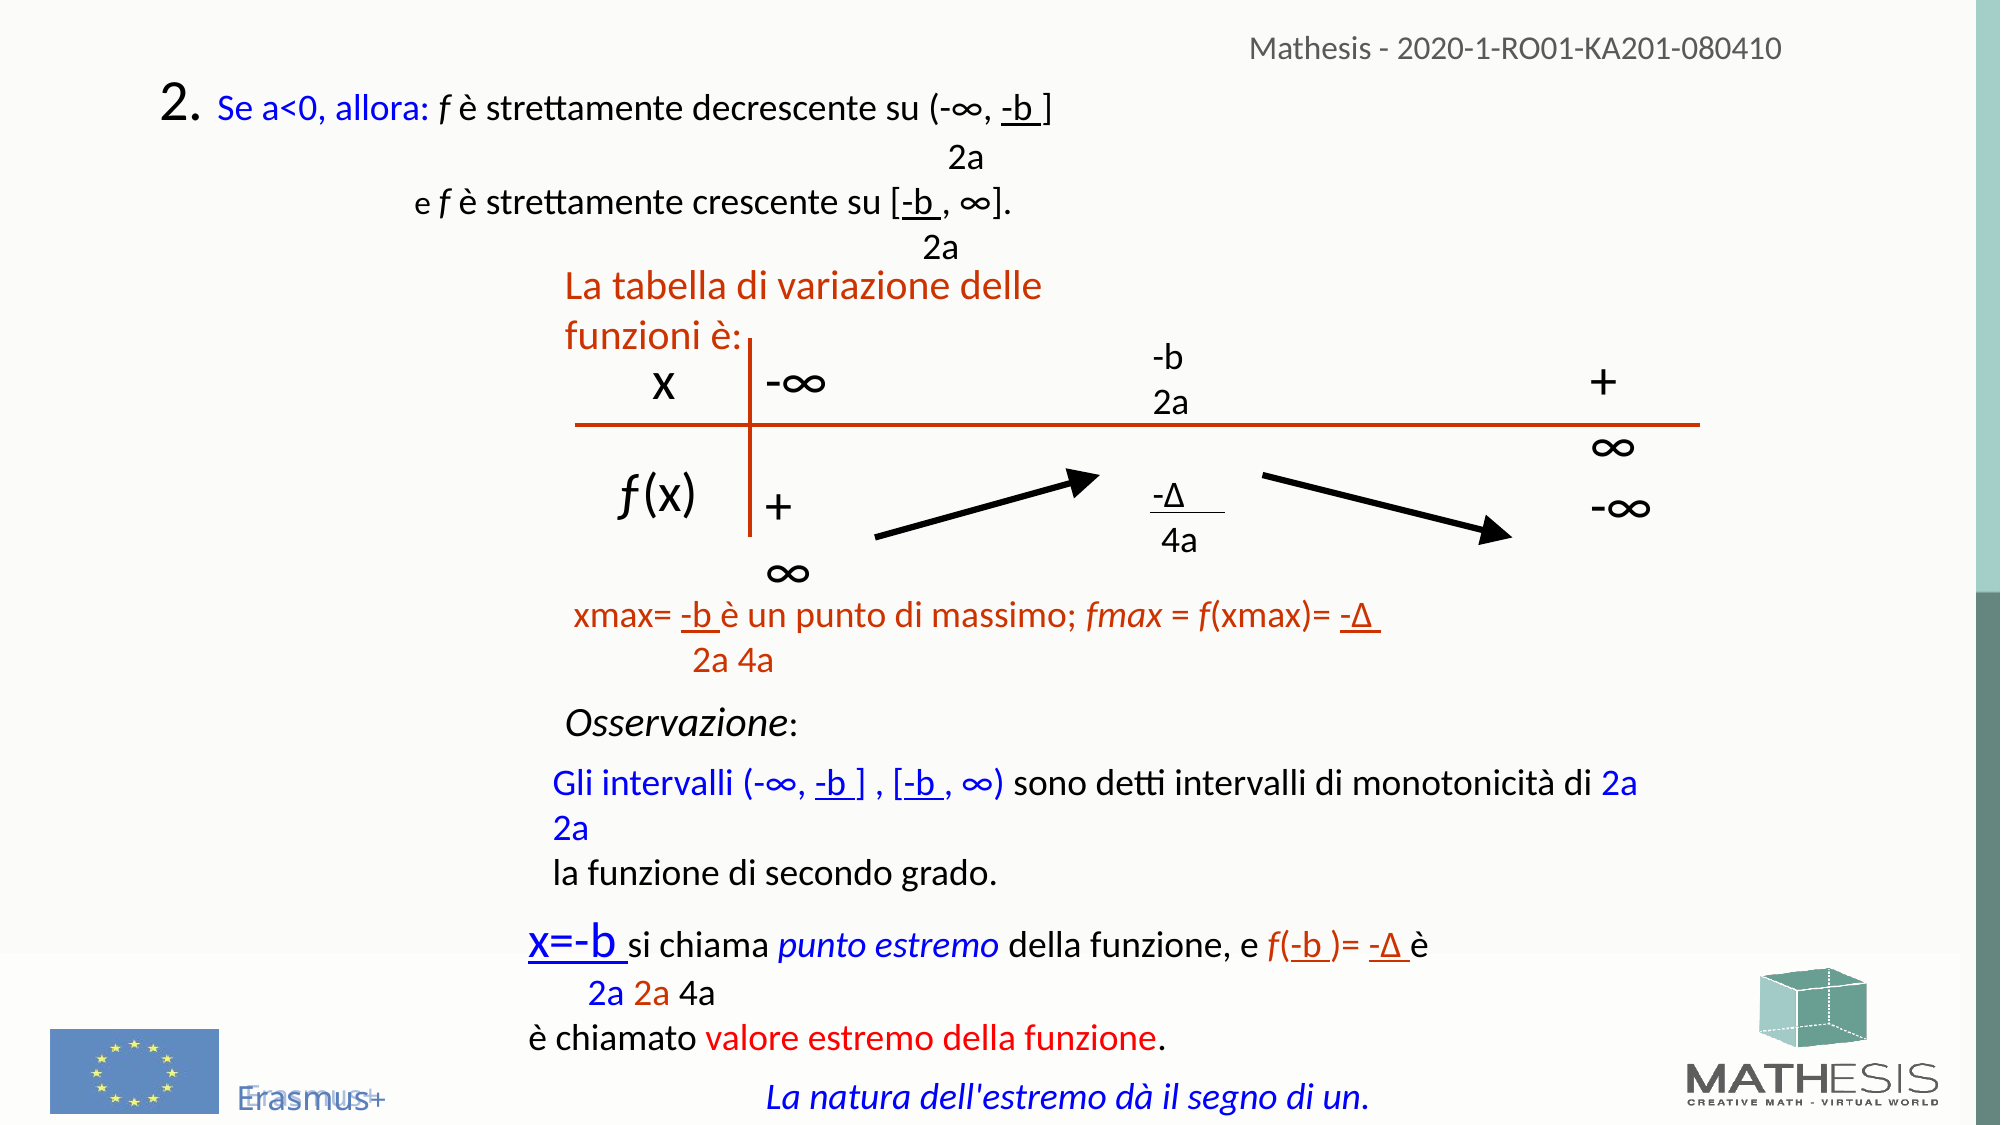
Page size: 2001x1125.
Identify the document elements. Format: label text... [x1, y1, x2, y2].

text_box 2. Se a<0, allora: f è strettamente decrescente su (-∞, -b ] 2a e f è strettamente crescente su [-b , ∞]. 2a [144, 54, 1255, 275]
text_box Gli intervalli (-∞, -b ] , [-b , ∞) sono detti intervalli di monotonicità di 2a 2a la funzione di secondo grado. [537, 749, 1677, 899]
text_box -∞ [751, 337, 852, 418]
text_box +∞ [754, 462, 852, 537]
text_box -∞ [1574, 462, 1677, 537]
text_box -b 2a [1137, 324, 1236, 424]
text_box x [637, 337, 700, 418]
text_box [1262, 474, 1513, 538]
text_box Osservazione: [549, 687, 859, 749]
text_box Δ>0 [50, 1029, 219, 1114]
text_box +∞ [1574, 337, 1677, 418]
text_box La natura dell'estremo dà il segno di un. [513, 1064, 1624, 1125]
text_box x=-b si chiama punto estremo della funzione, e f(-b )= -Δ è 2a 2a 4a è chiamato valore estremo della funzione. [513, 899, 1750, 1066]
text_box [874, 474, 1101, 538]
text_box Δ>0 [1664, 928, 1961, 1125]
text_box xmax= -b è un punto di massimo; fmax = f(xmax)= -Δ 2a 4a [549, 537, 1713, 733]
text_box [1137, 462, 1262, 568]
text_box La tabella di variazione delle funzioni è: [549, 249, 1182, 315]
text_box Δ>0 [1976, 0, 2000, 1125]
text_box ƒ(x) [599, 449, 734, 531]
